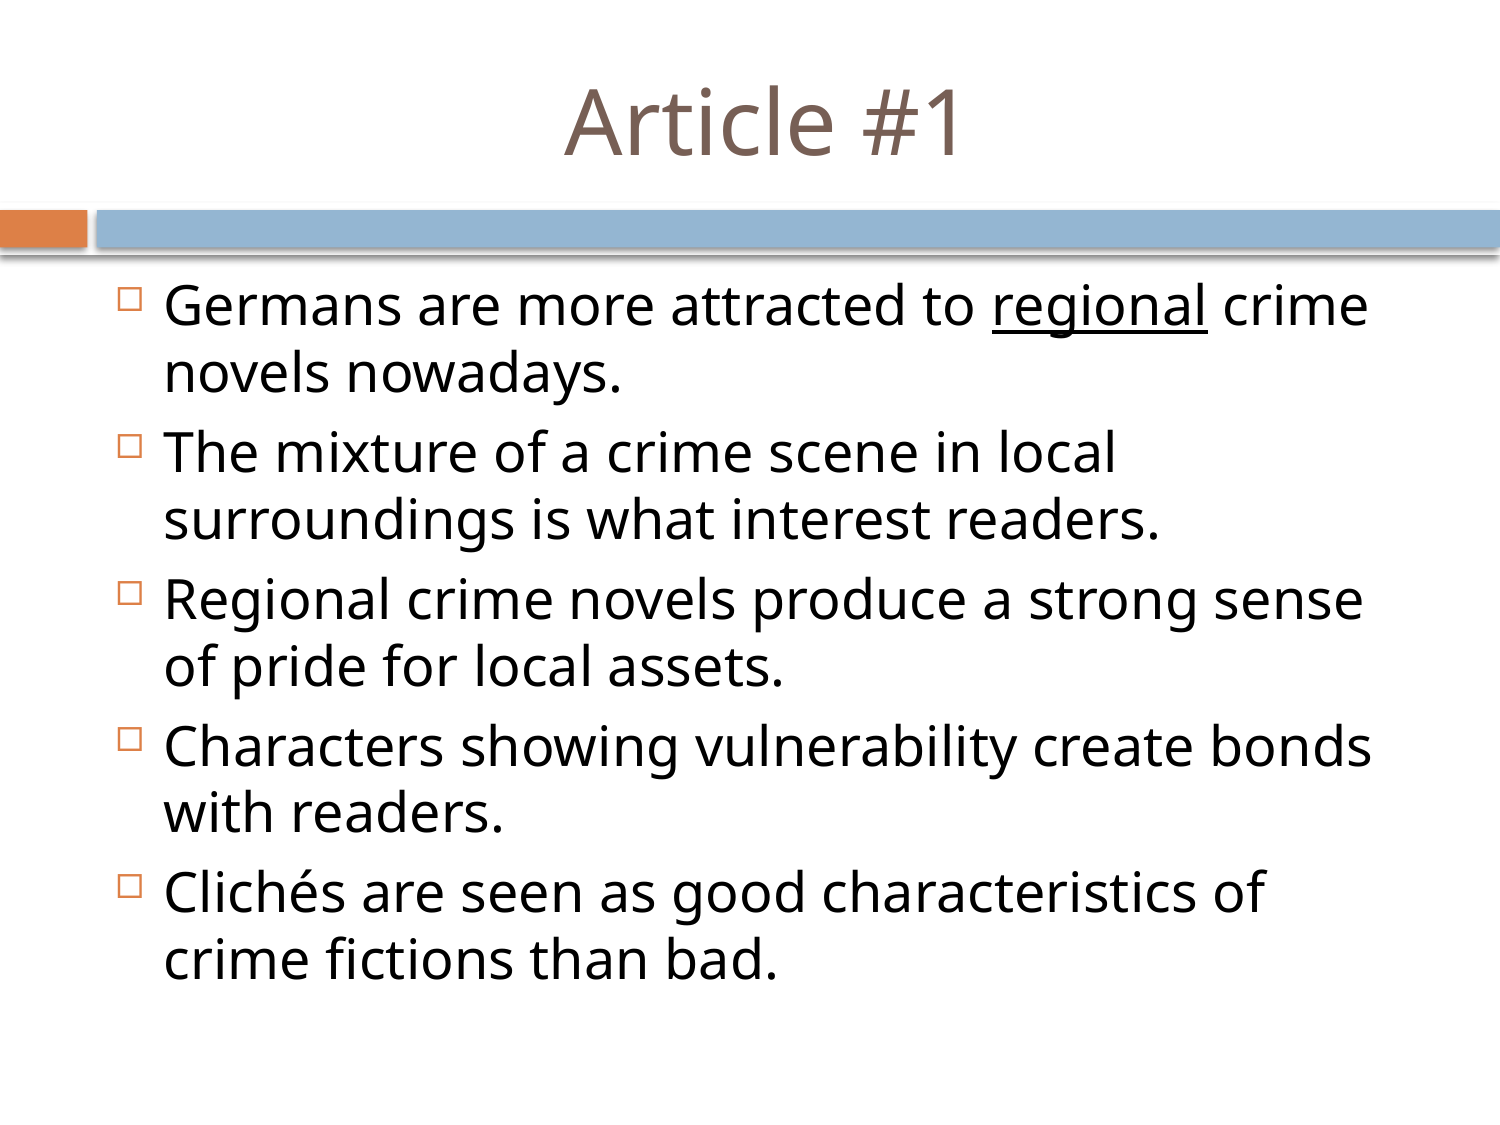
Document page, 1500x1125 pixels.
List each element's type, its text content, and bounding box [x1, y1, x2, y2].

list Germans are more attracted to regional crime novels nowadays. The mixture of a crime scene in local surroundings is what interest readers. Regional crime novels produce a strong sense of pride for local assets. Characters showing vulnerability create bonds with readers. Clichés are seen as good characteristics of crime fictions than bad. [100, 262, 1438, 1000]
title Article #1 [100, 37, 1438, 200]
